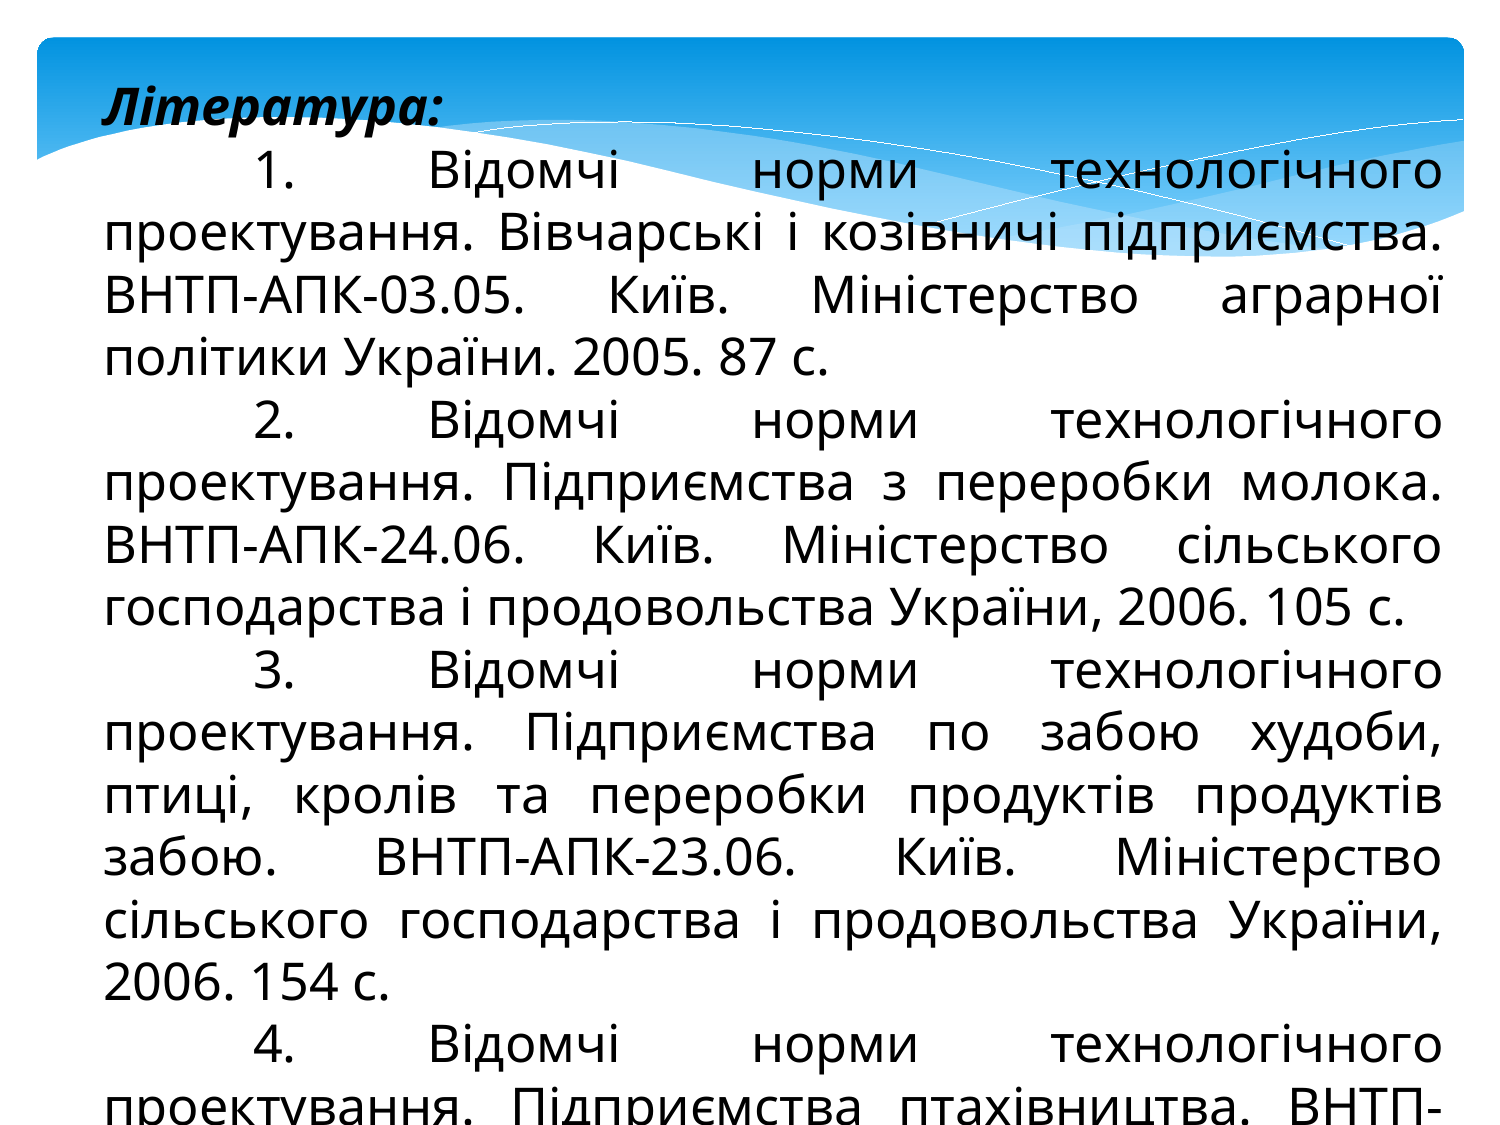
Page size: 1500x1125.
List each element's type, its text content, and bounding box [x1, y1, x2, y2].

text_box Література: 1. Відомчі норми технологічного проектування. Вівчарські і козівничі підприємства. ВНТП-АПК-03.05. Київ. Міністерство аграрної політики України. 2005. 87 с. 2. Відомчі норми технологічного проектування. Підприємства з переробки молока. ВНТП-АПК-24.06. Київ. Міністерство сільського господарства і продовольства України, 2006. 105 с. 3. Відомчі норми технологічного проектування. Підприємства по забою худоби, птиці, кролів та переробки продуктів продуктів забою. ВНТП-АПК-23.06. Київ. Міністерство сільського господарства і продовольства України, 2006. 154 с. 4. Відомчі норми технологічного проектування. Підприємства птахівництва. ВНТП-АПК-04.05. Київ. Міністерство аграрної політики України, 2005. 90 с. [88, 66, 1459, 1125]
